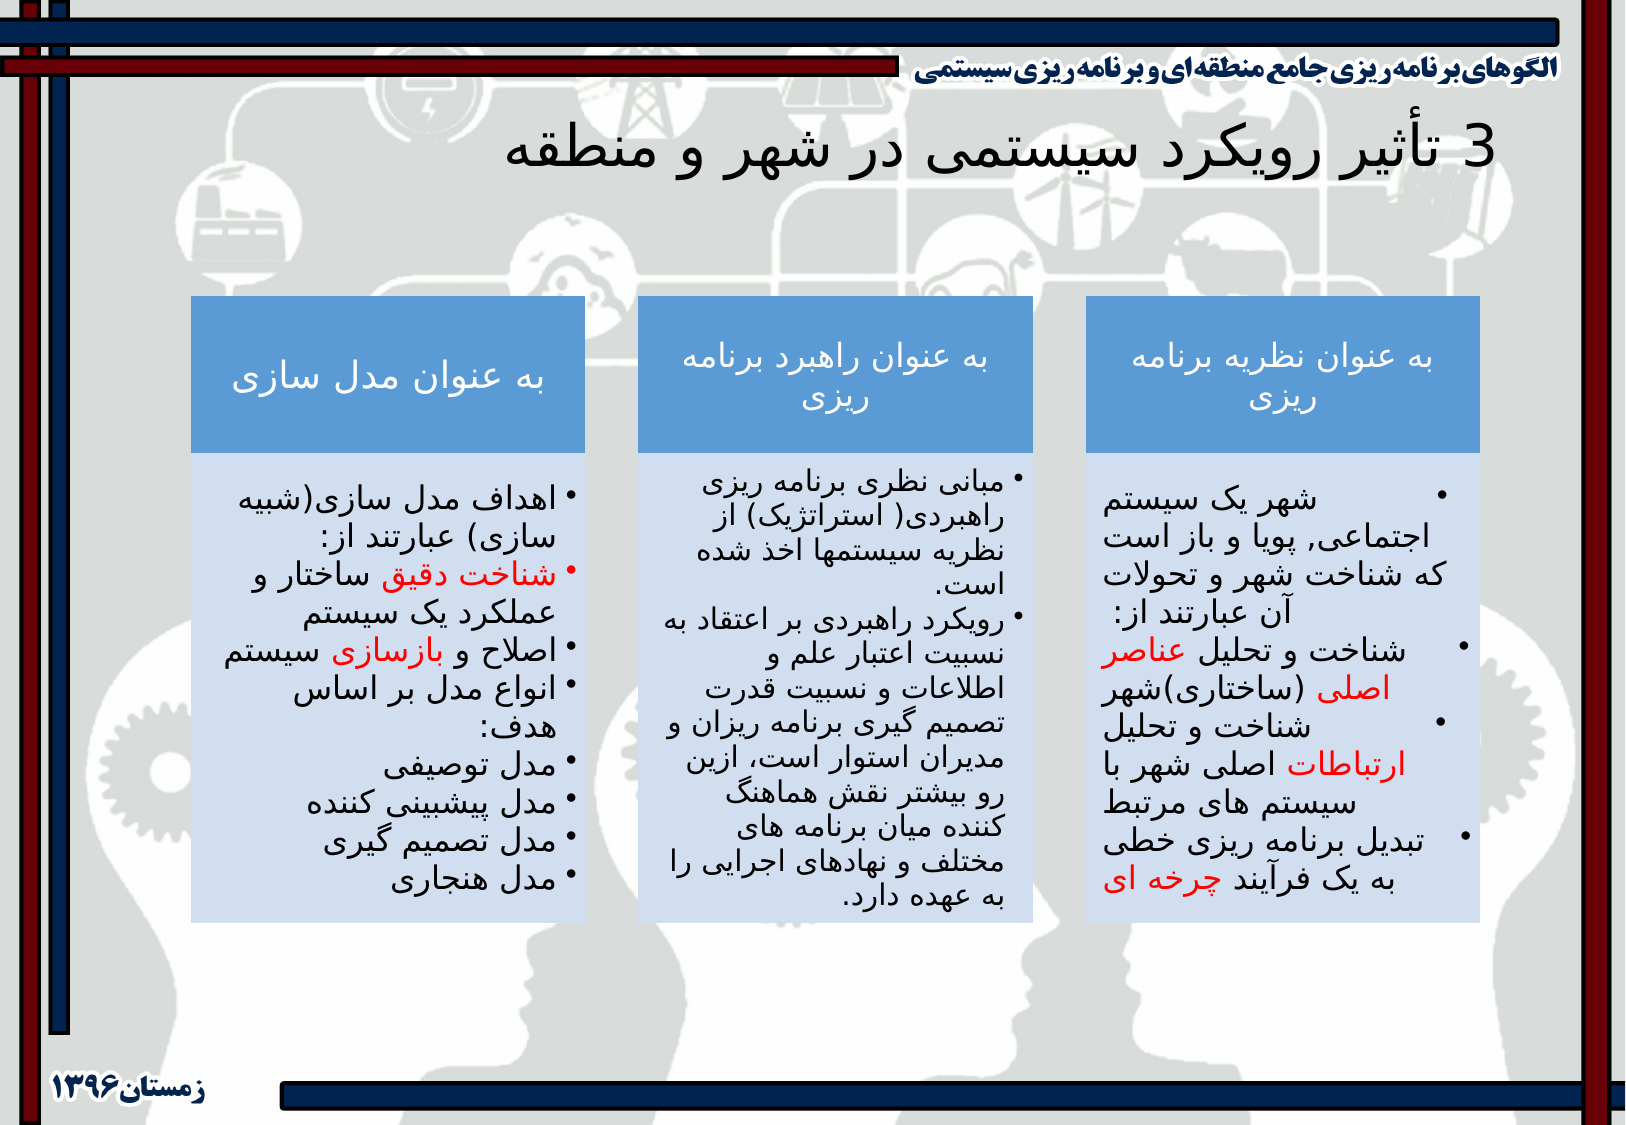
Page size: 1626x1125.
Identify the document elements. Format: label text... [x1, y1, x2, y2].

list 3 تأثیر رویکرد سیستمی در شهر و منطقه [111, 108, 1514, 1014]
picture [0, 0, 1626, 1125]
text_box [192, 175, 1479, 1044]
